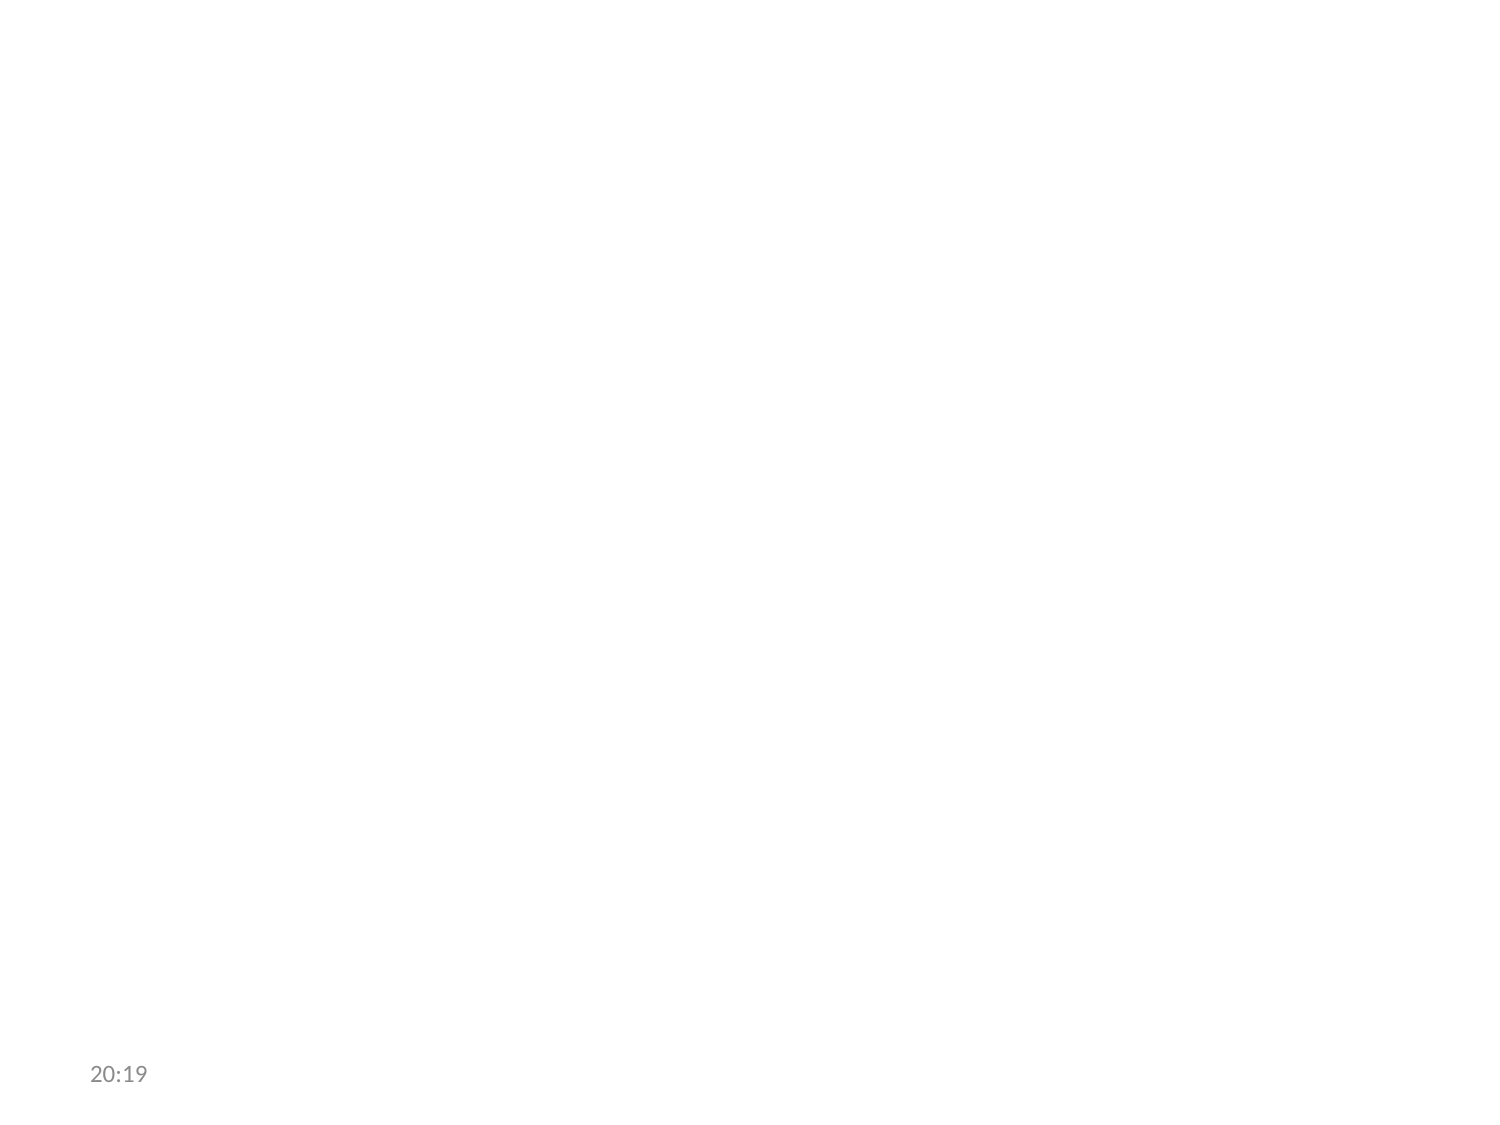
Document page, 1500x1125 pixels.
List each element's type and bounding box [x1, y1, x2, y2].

slide_number [75, 1042, 425, 1103]
